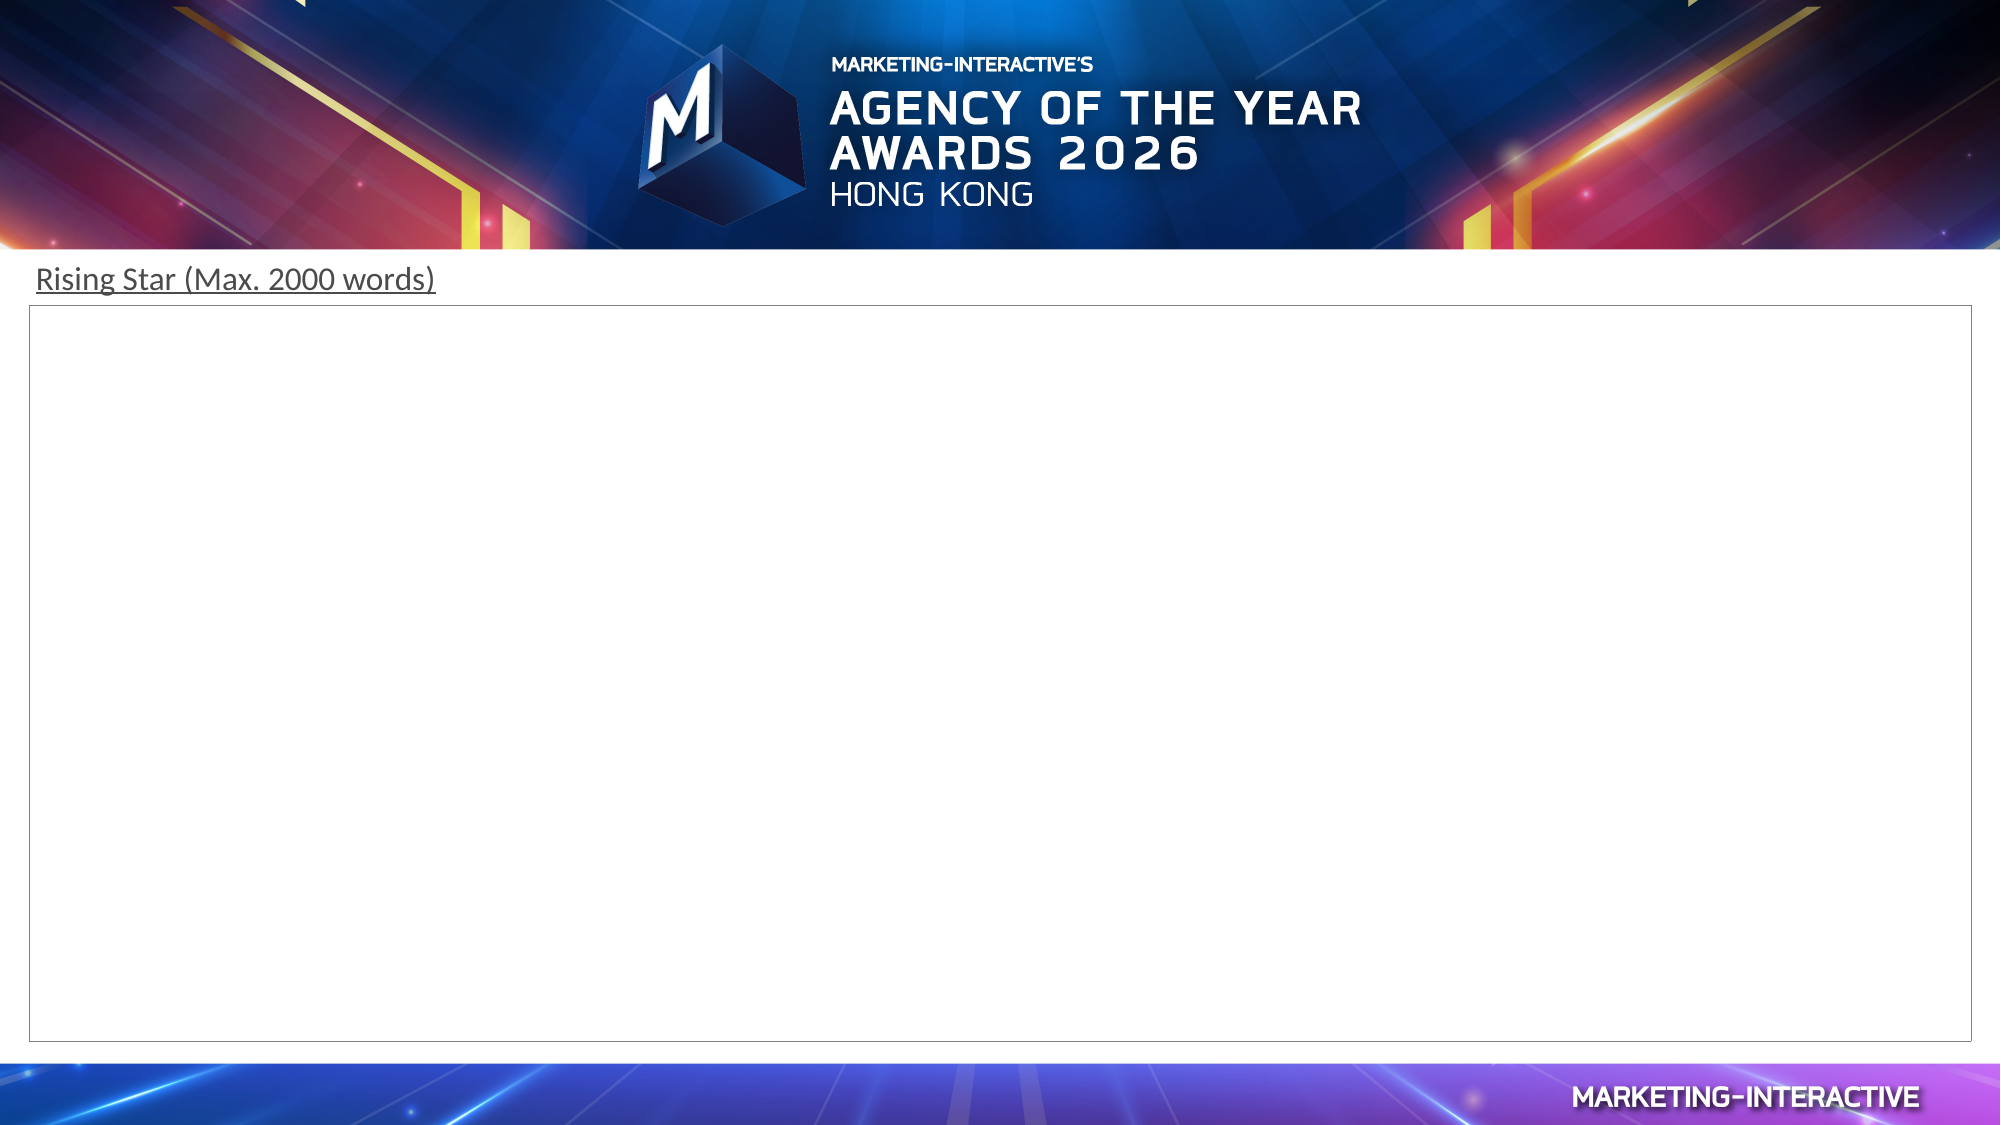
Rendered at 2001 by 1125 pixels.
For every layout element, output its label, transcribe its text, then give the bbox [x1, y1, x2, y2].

text_box Rising Star (Max. 2000 words) [21, 249, 931, 304]
table_header [30, 306, 1971, 1041]
picture [0, 0, 2000, 1125]
